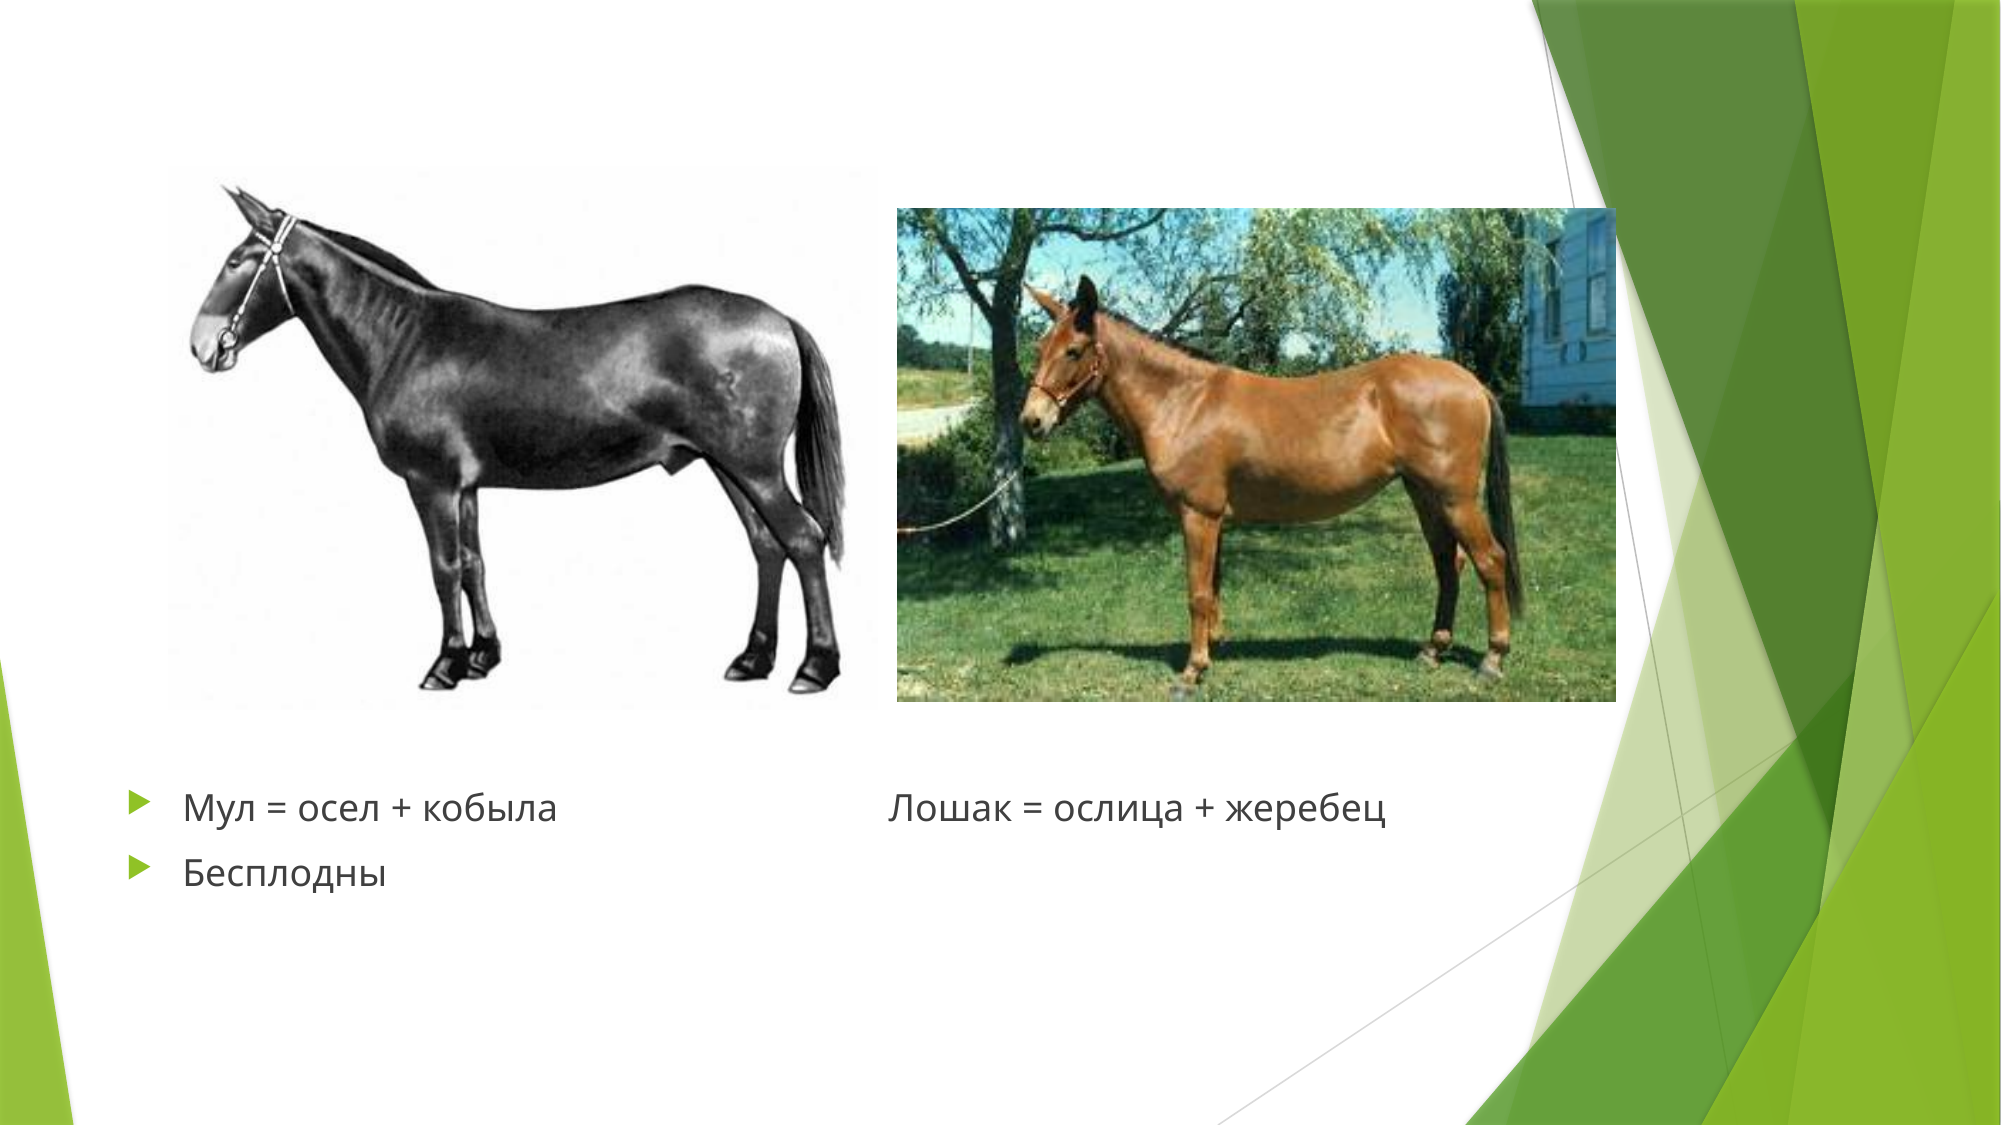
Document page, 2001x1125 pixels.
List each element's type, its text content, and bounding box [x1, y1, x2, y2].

picture [896, 207, 1616, 702]
picture [167, 166, 878, 711]
list Мул = осел + кобыла Лошак = ослица + жеребец Бесплодны [111, 776, 1522, 1079]
